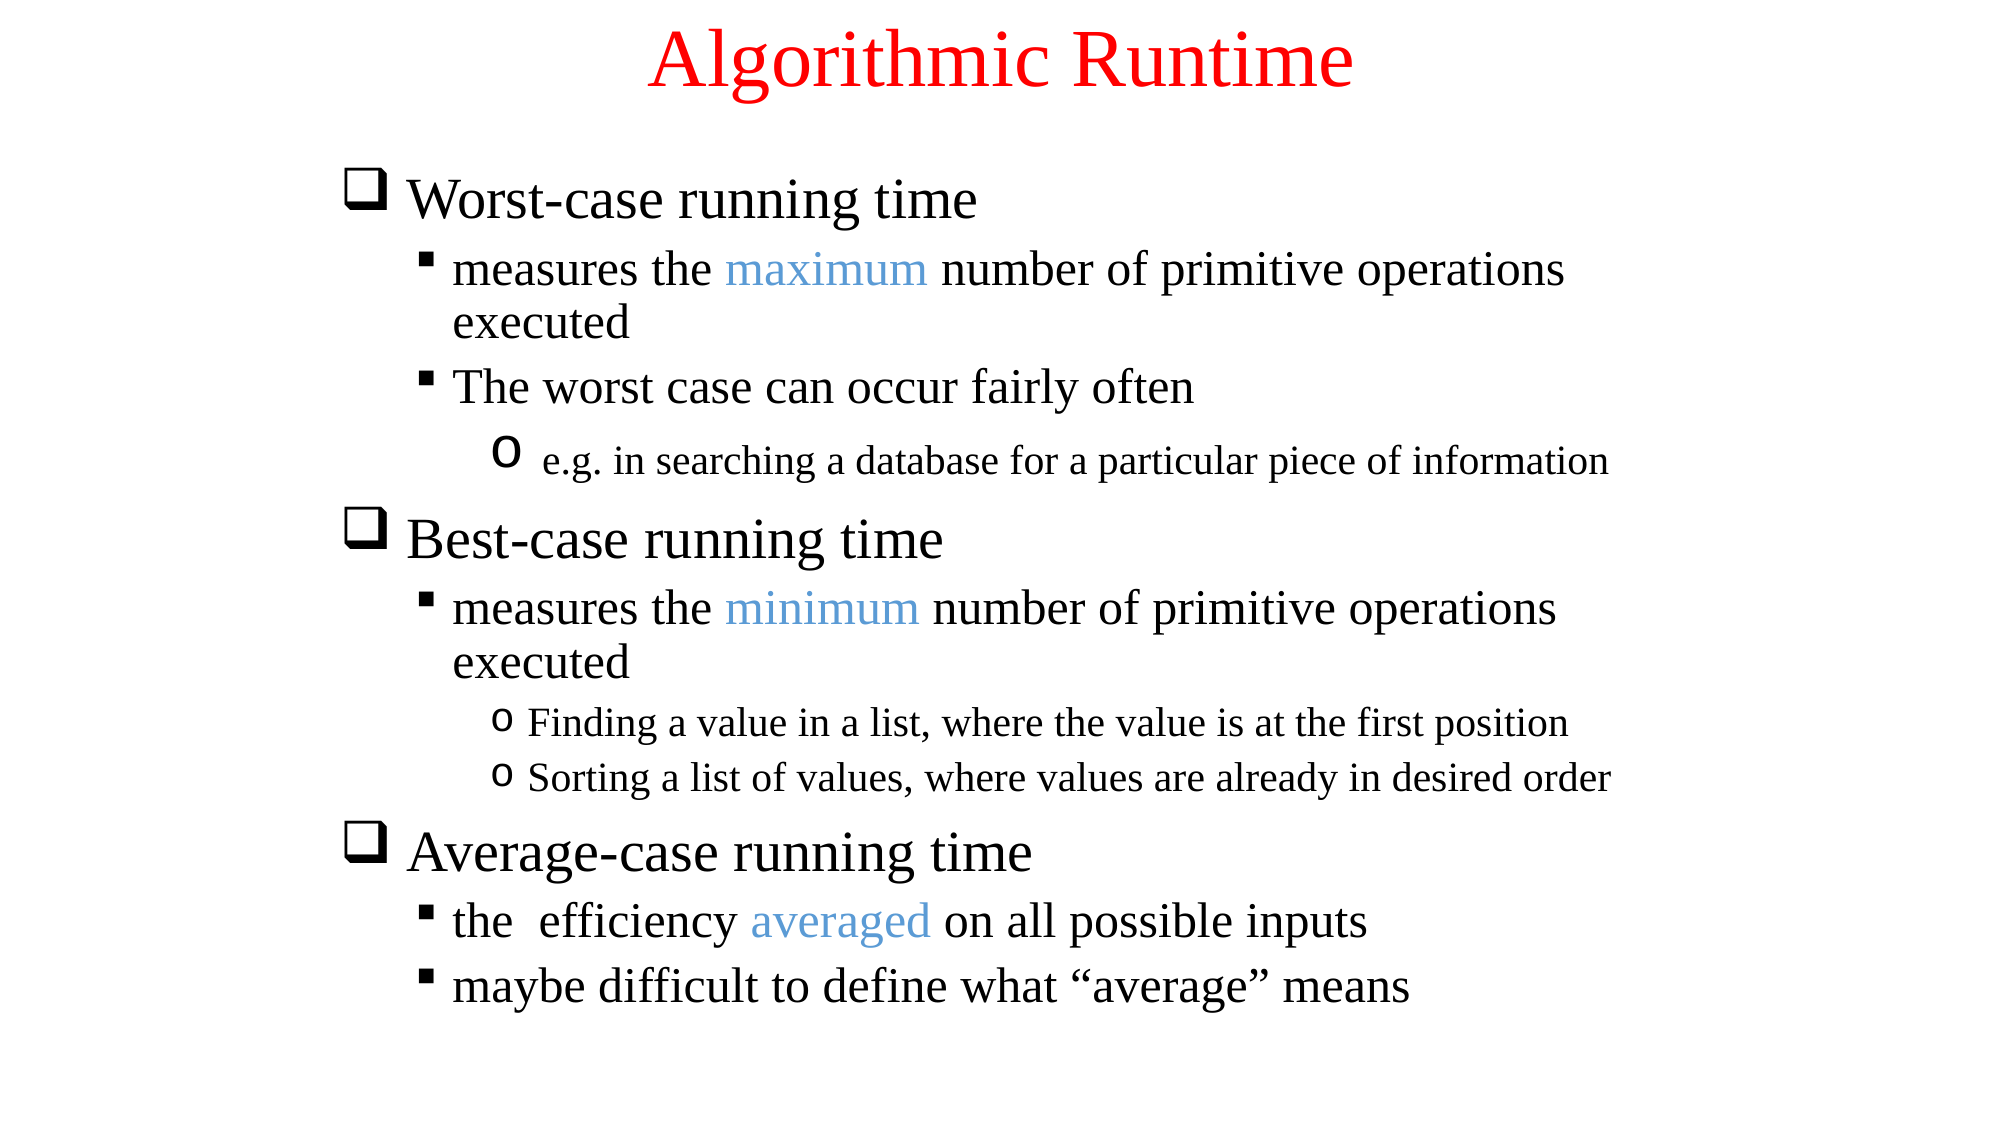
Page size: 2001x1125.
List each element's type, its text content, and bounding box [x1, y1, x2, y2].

list Worst-case running time measures the maximum number of primitive operations executed The worst case can occur fairly often e.g. in searching a database for a particular piece of information Best-case running time measures the minimum number of primitive operations executed Finding a value in a list, where the value is at the first position Sorting a list of values, where values are already in desired order Average-case running time the efficiency averaged on all possible inputs maybe difficult to define what “average” means [324, 160, 1710, 1048]
title Algorithmic Runtime [326, 6, 1678, 112]
